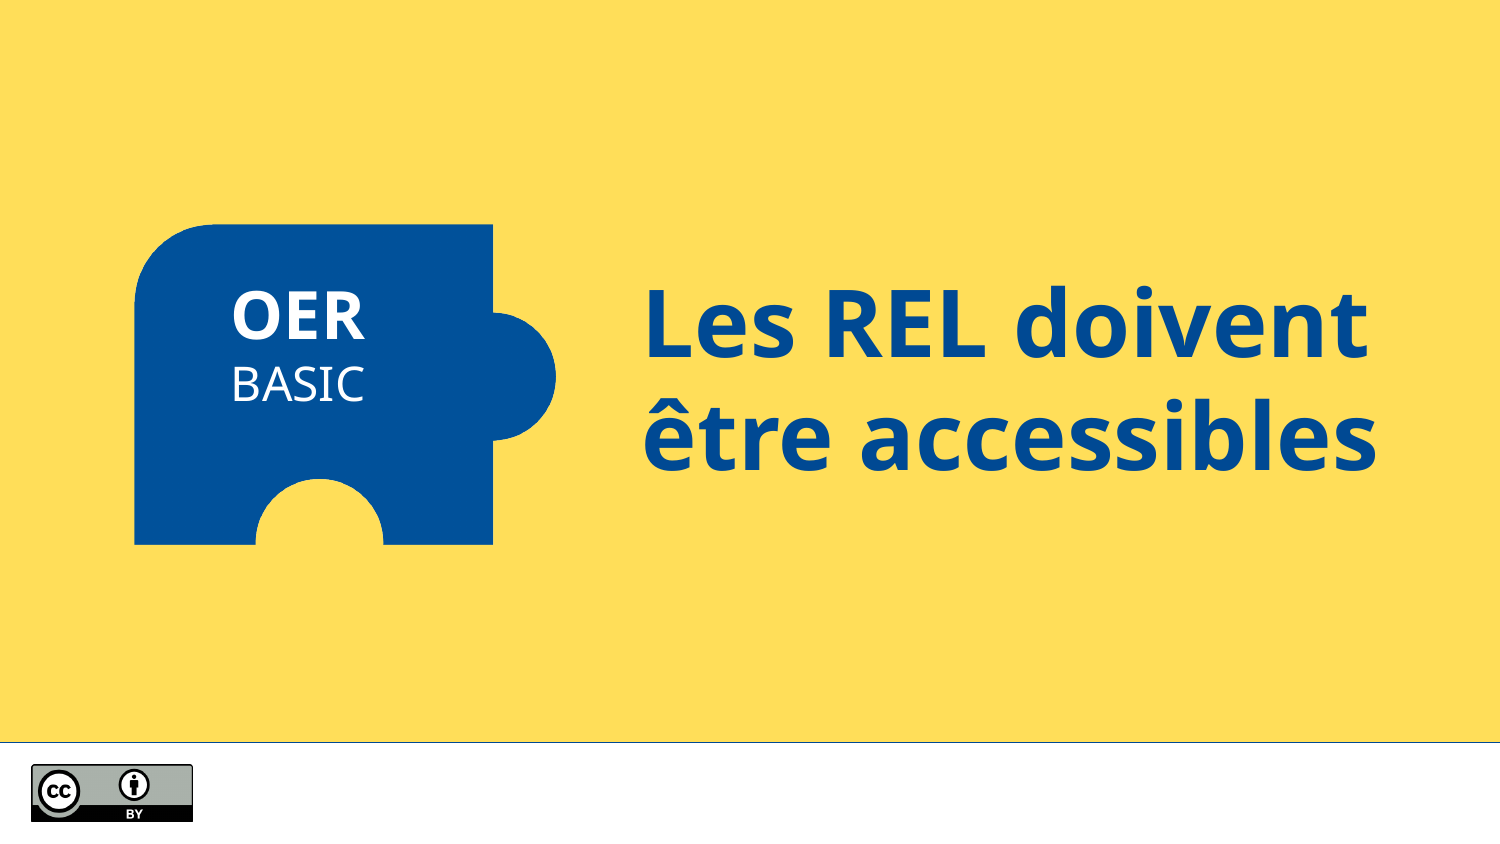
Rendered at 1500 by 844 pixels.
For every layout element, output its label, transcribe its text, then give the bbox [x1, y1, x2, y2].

text_box [0, 750, 1500, 844]
text_box OER BASIC [560, 258, 862, 426]
picture [31, 764, 193, 822]
picture [133, 224, 556, 545]
text_box Les REL doivent être accessibles [626, 249, 1414, 505]
